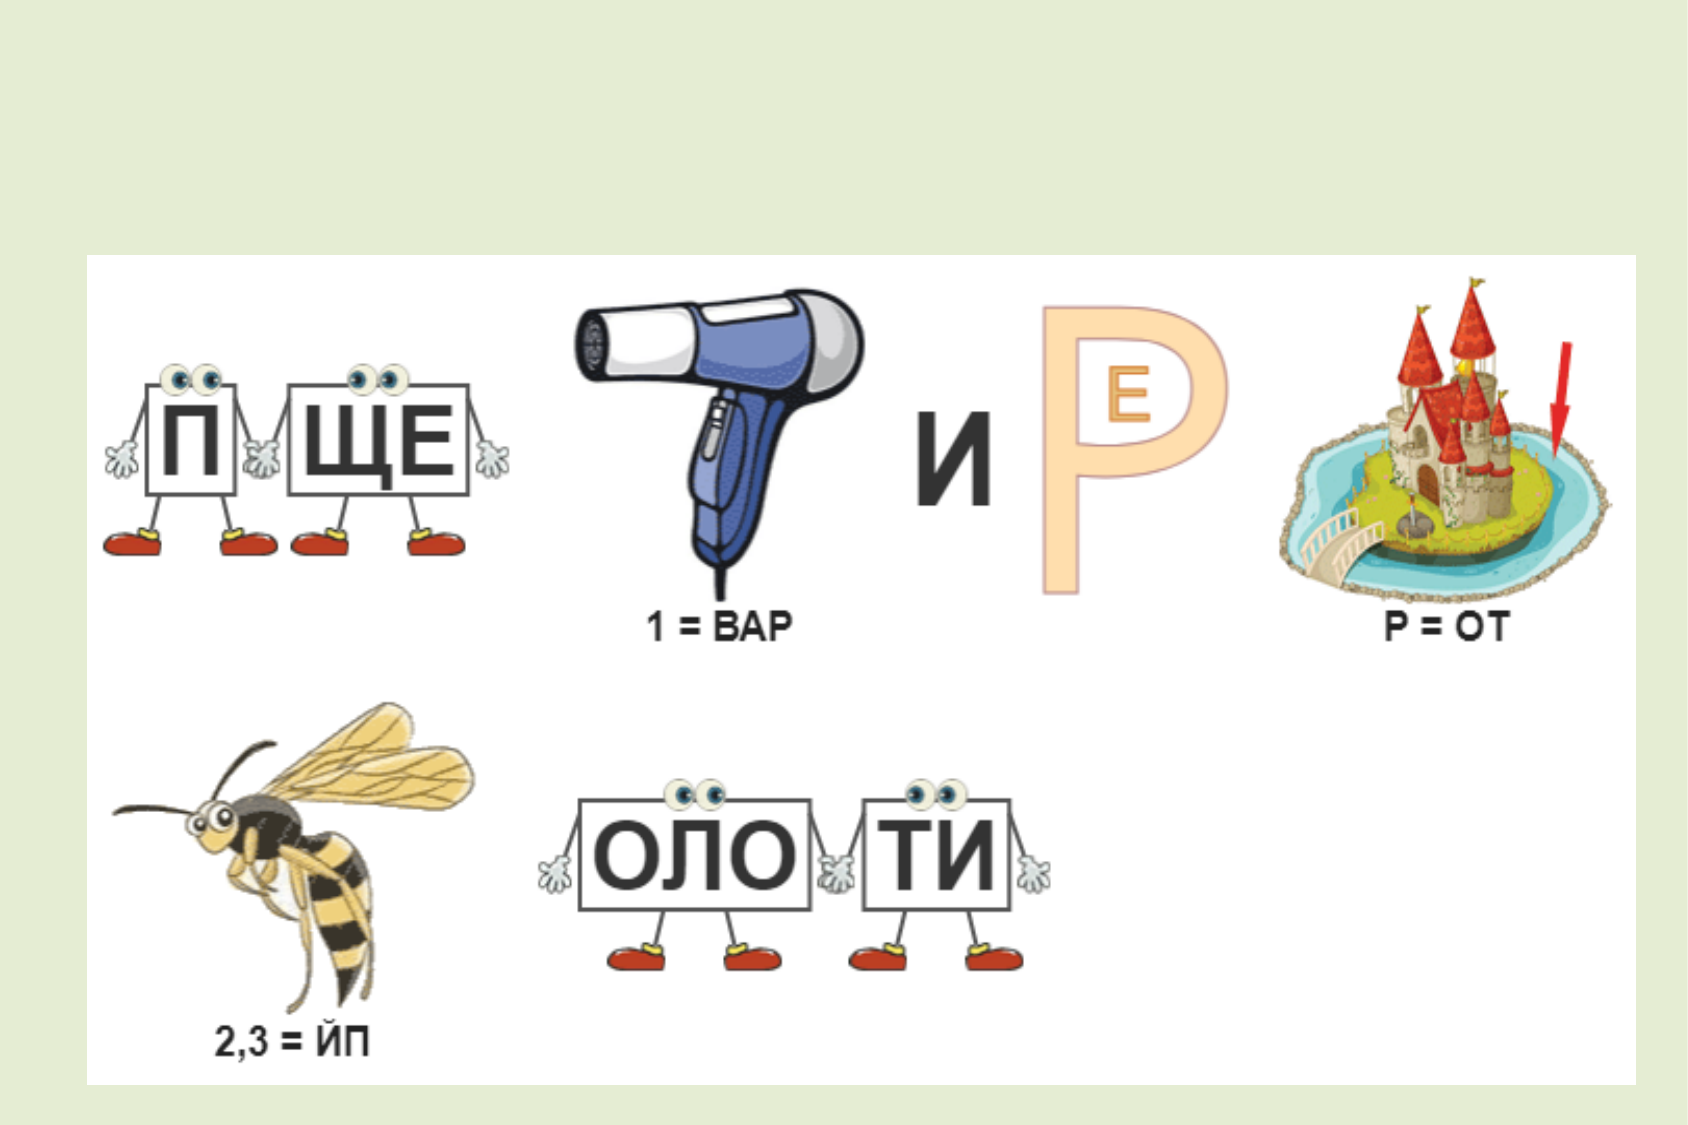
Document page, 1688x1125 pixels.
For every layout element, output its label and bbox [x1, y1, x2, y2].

list [87, 255, 1636, 1085]
